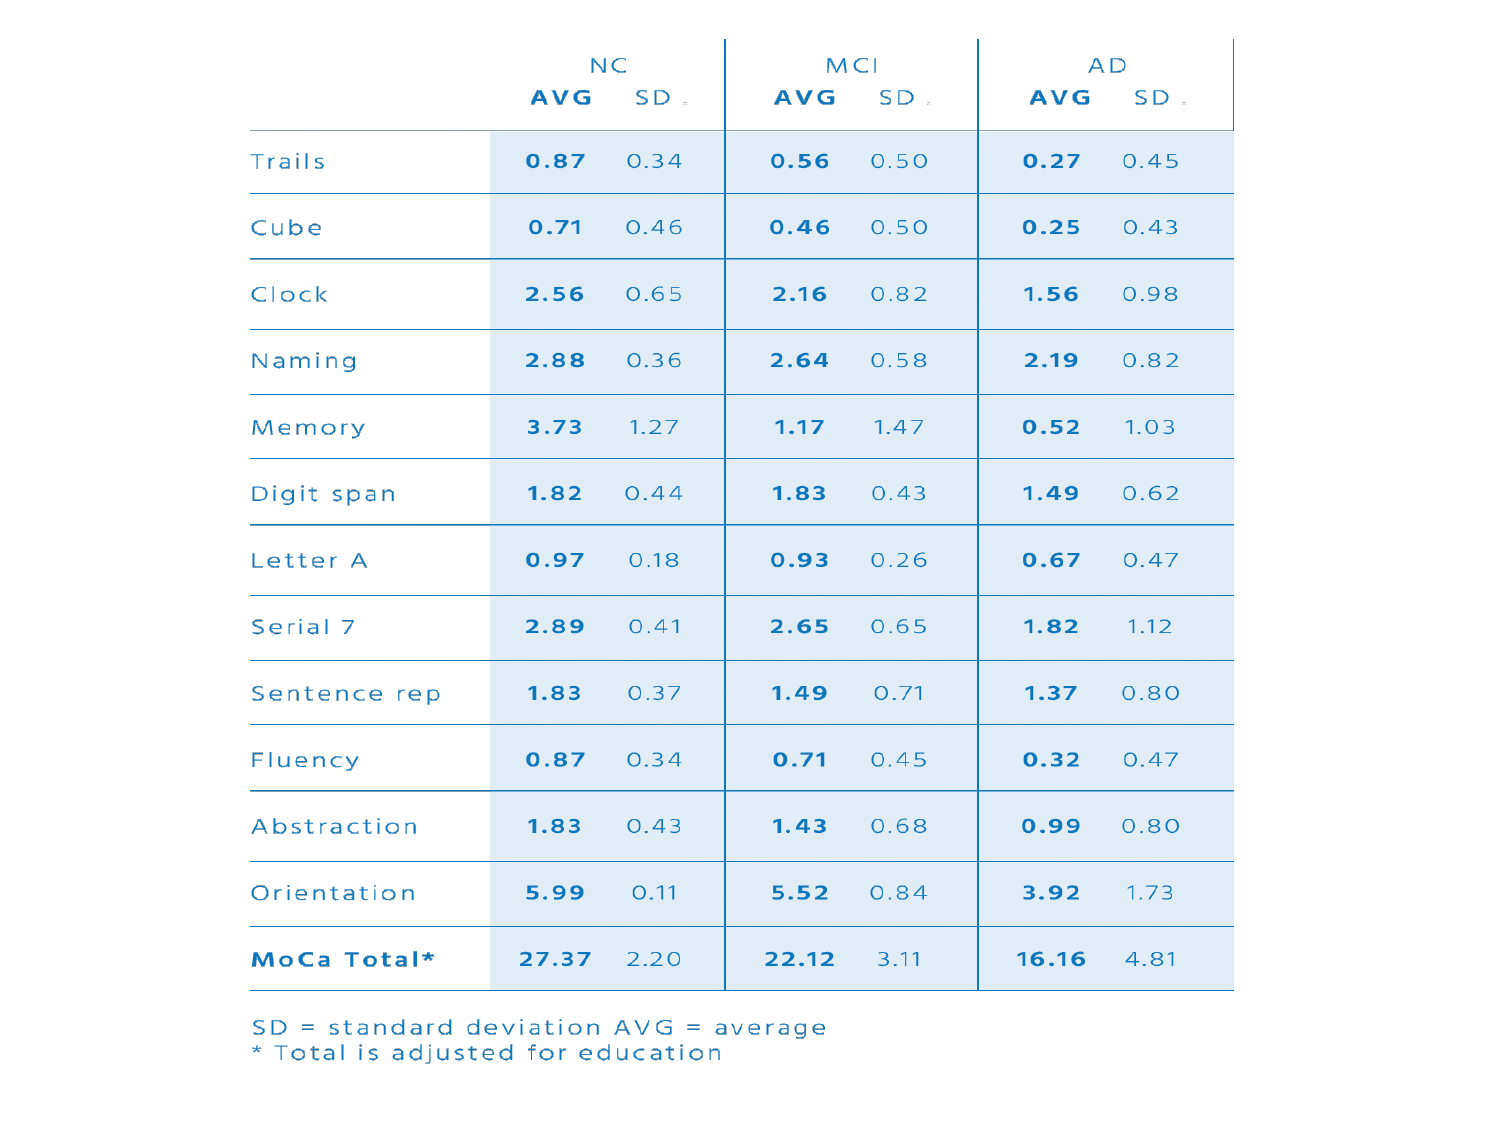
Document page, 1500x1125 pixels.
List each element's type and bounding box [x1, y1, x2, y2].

list [74, 39, 1426, 1065]
